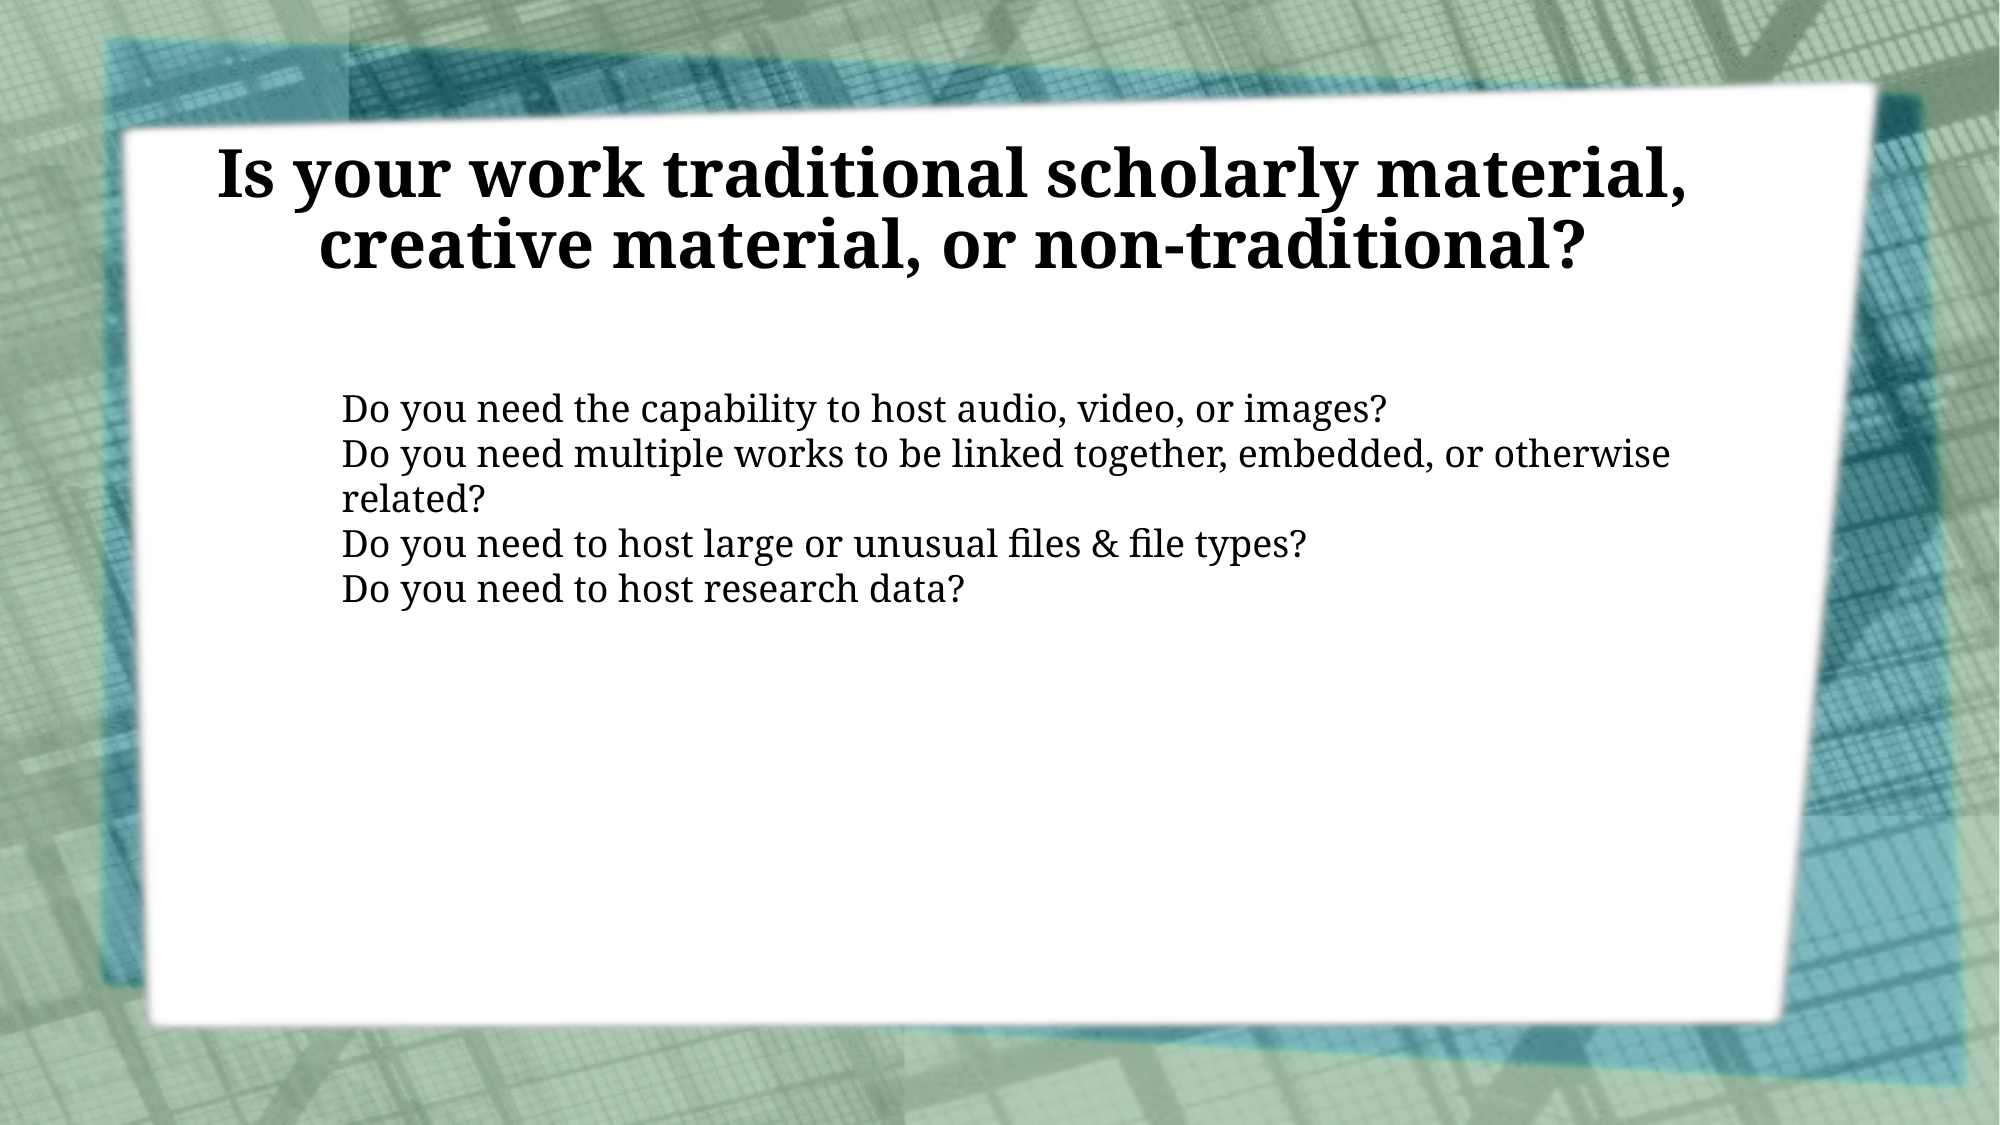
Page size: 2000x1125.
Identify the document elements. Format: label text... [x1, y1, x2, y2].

text_box Do you need the capability to host audio, video, or images? Do you need multiple works to be linked together, embedded, or otherwise related? Do you need to host large or unusual files & file types? Do you need to host research data? [326, 332, 1726, 618]
picture [0, 0, 2000, 1125]
title Is your work traditional scholarly material, creative material, or non-traditional? [168, 0, 1739, 291]
